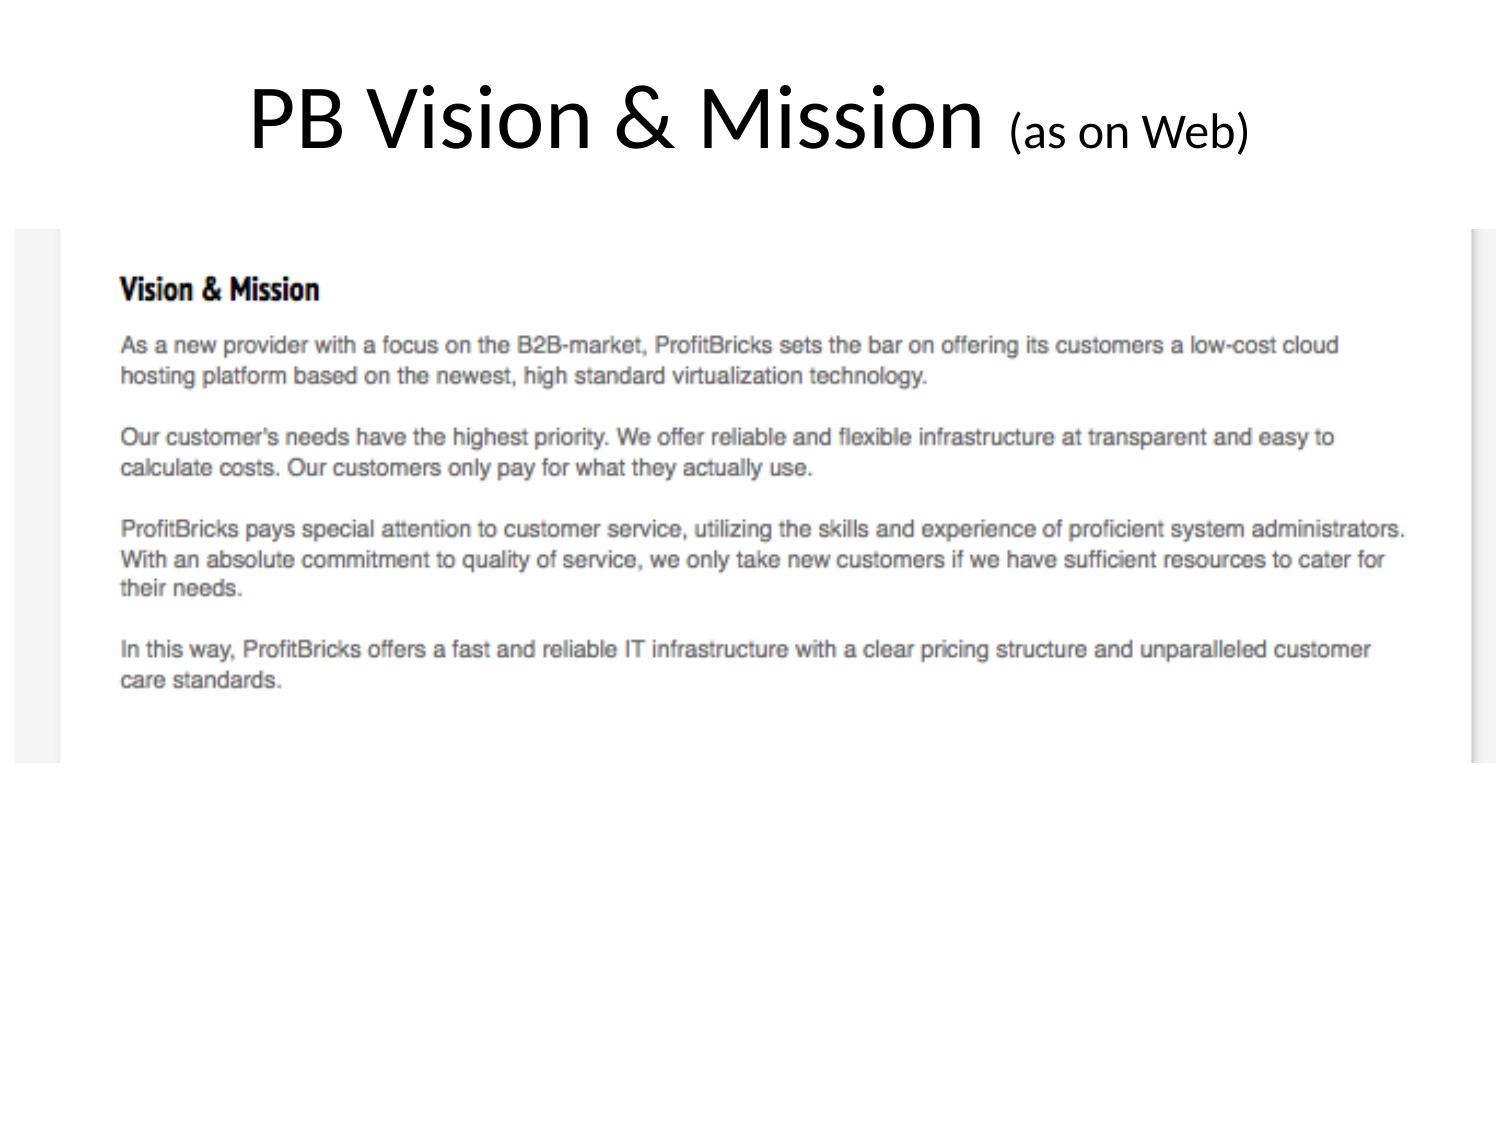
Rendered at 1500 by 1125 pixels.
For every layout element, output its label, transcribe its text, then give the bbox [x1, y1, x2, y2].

picture [15, 228, 1496, 763]
title PB Vision & Mission (as on Web) [75, 45, 1425, 180]
